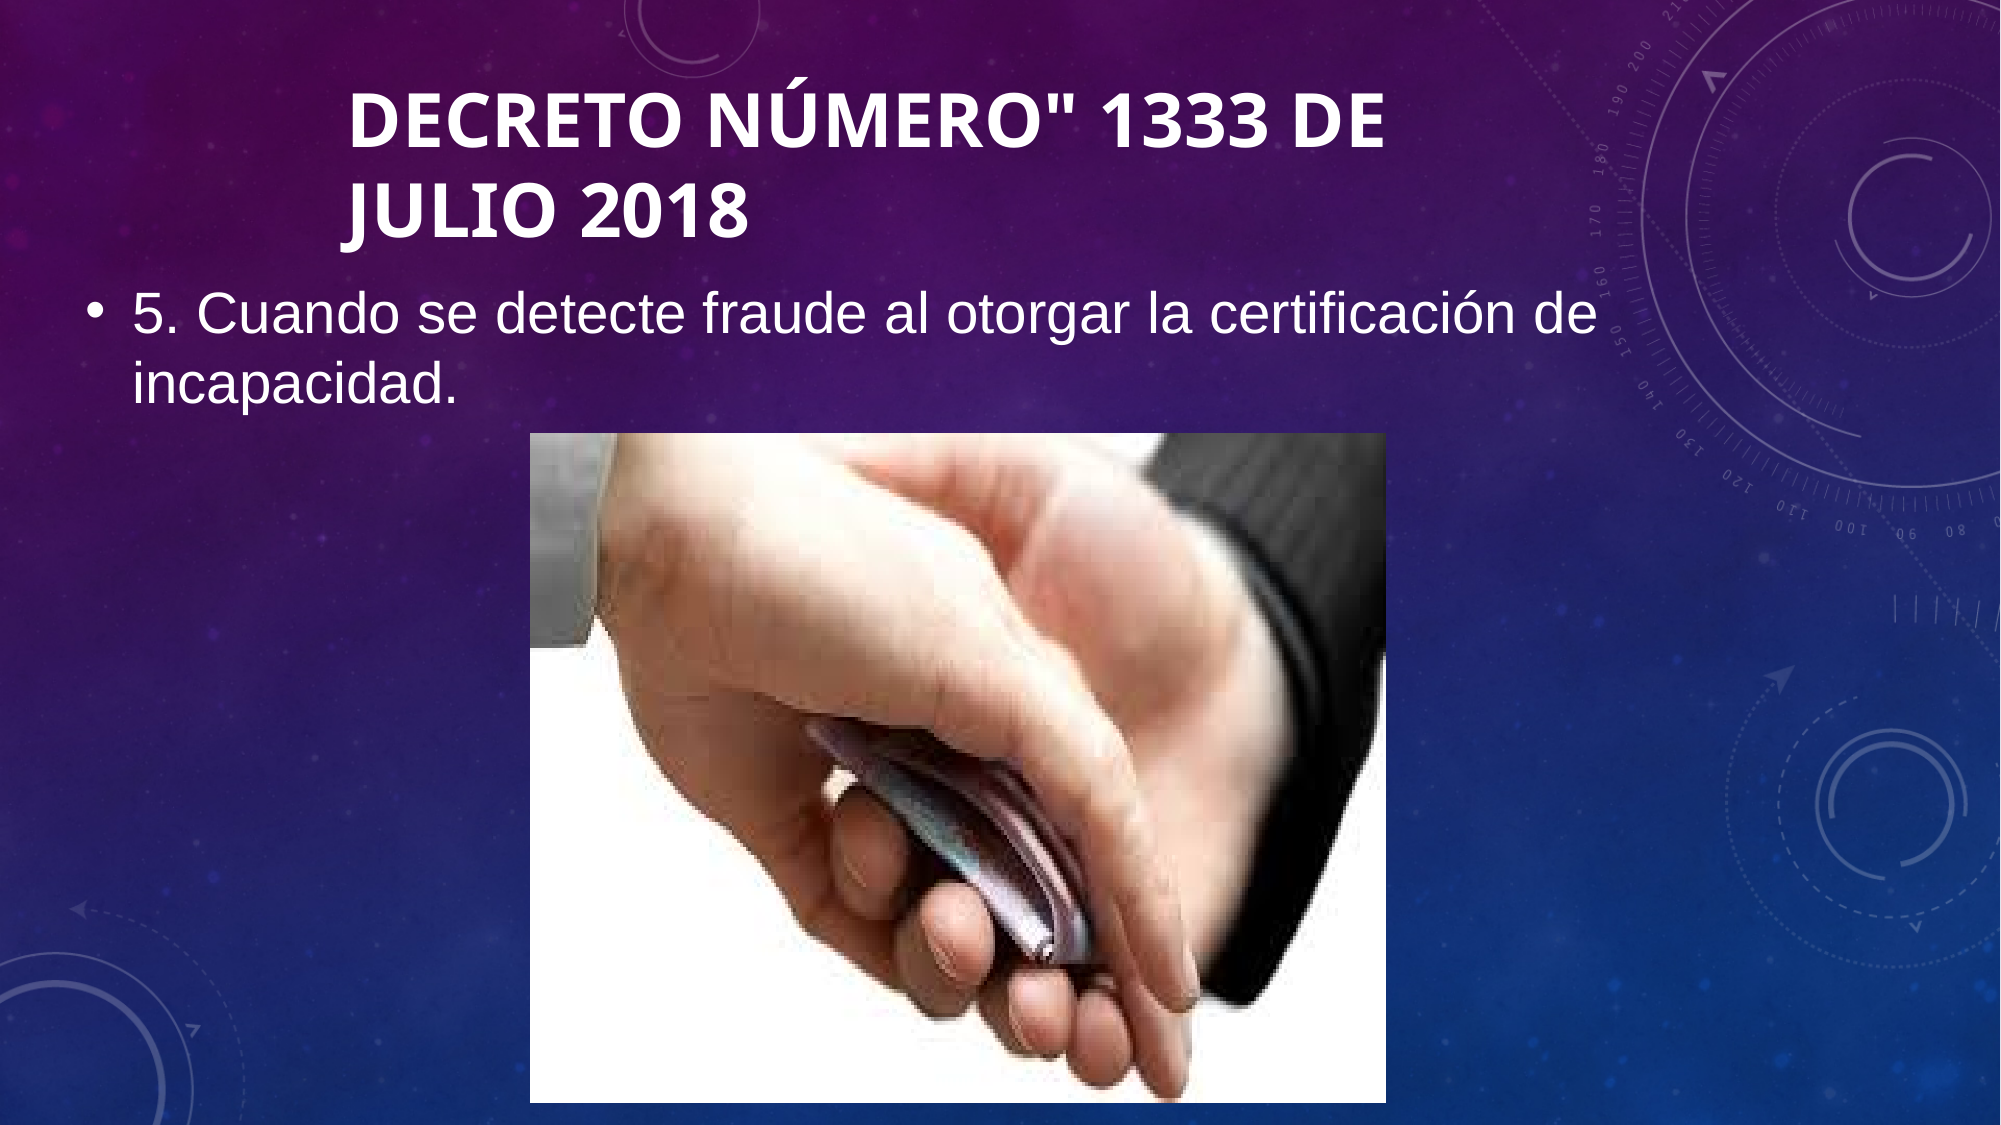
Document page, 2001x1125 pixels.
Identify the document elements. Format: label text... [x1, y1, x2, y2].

title DECRETO NÚMERO" 1333 DE julio 2018 [331, 42, 1589, 281]
picture [0, 0, 2001, 1125]
list 5. Cuando se detecte fraude al otorgar la certificación de incapacidad. [70, 281, 1733, 474]
